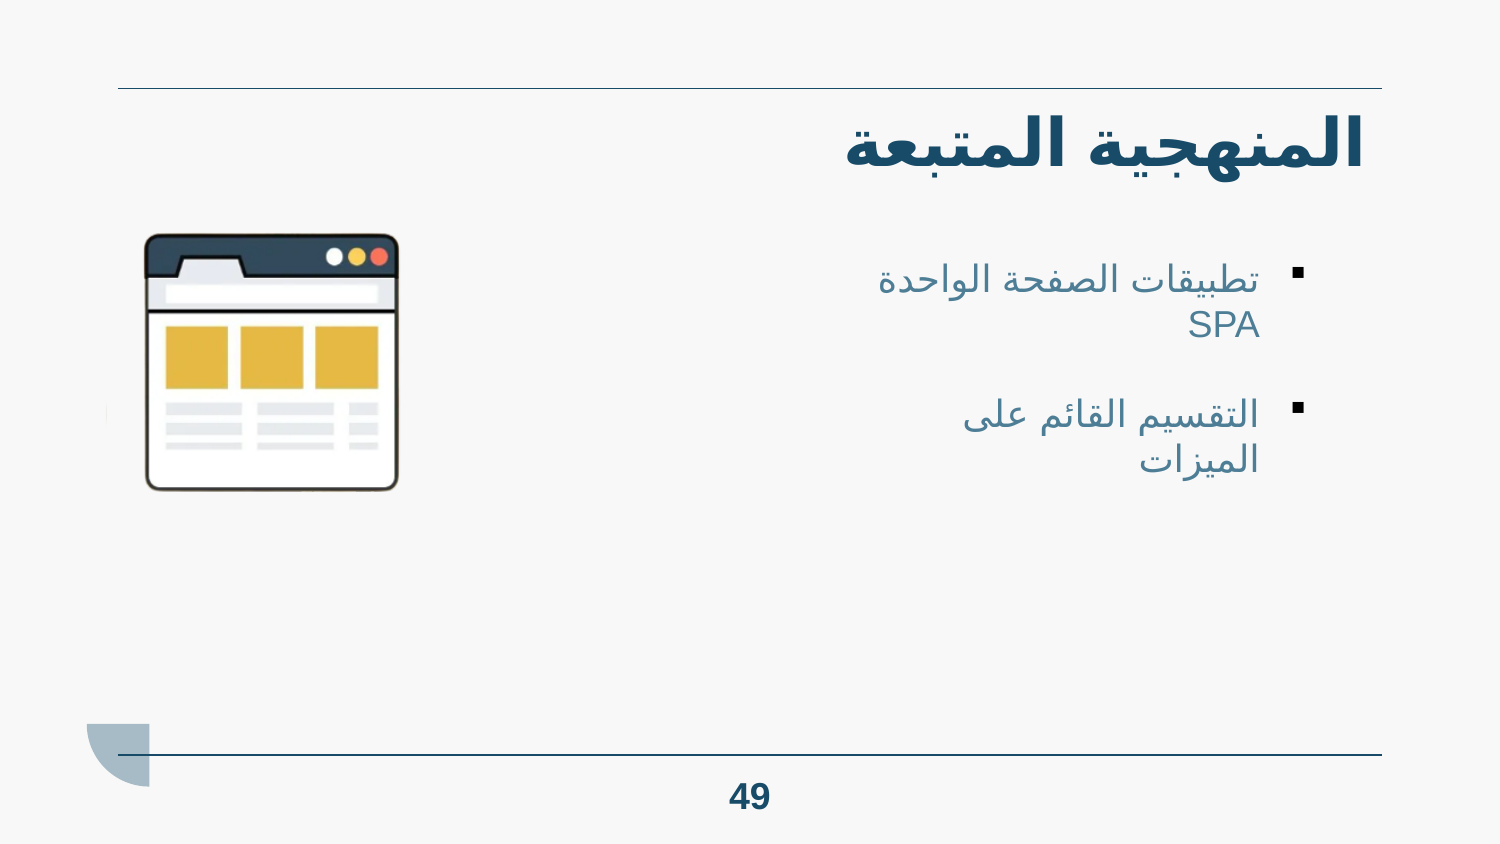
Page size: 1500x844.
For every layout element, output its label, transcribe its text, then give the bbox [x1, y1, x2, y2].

picture [105, 216, 415, 515]
text_box تطبيقات الصفحة الواحدة SPA التقسيم القائم على الميزات [817, 247, 1322, 532]
title المنهجية المتبعة [118, 85, 1382, 170]
text_box 49 [698, 758, 801, 831]
